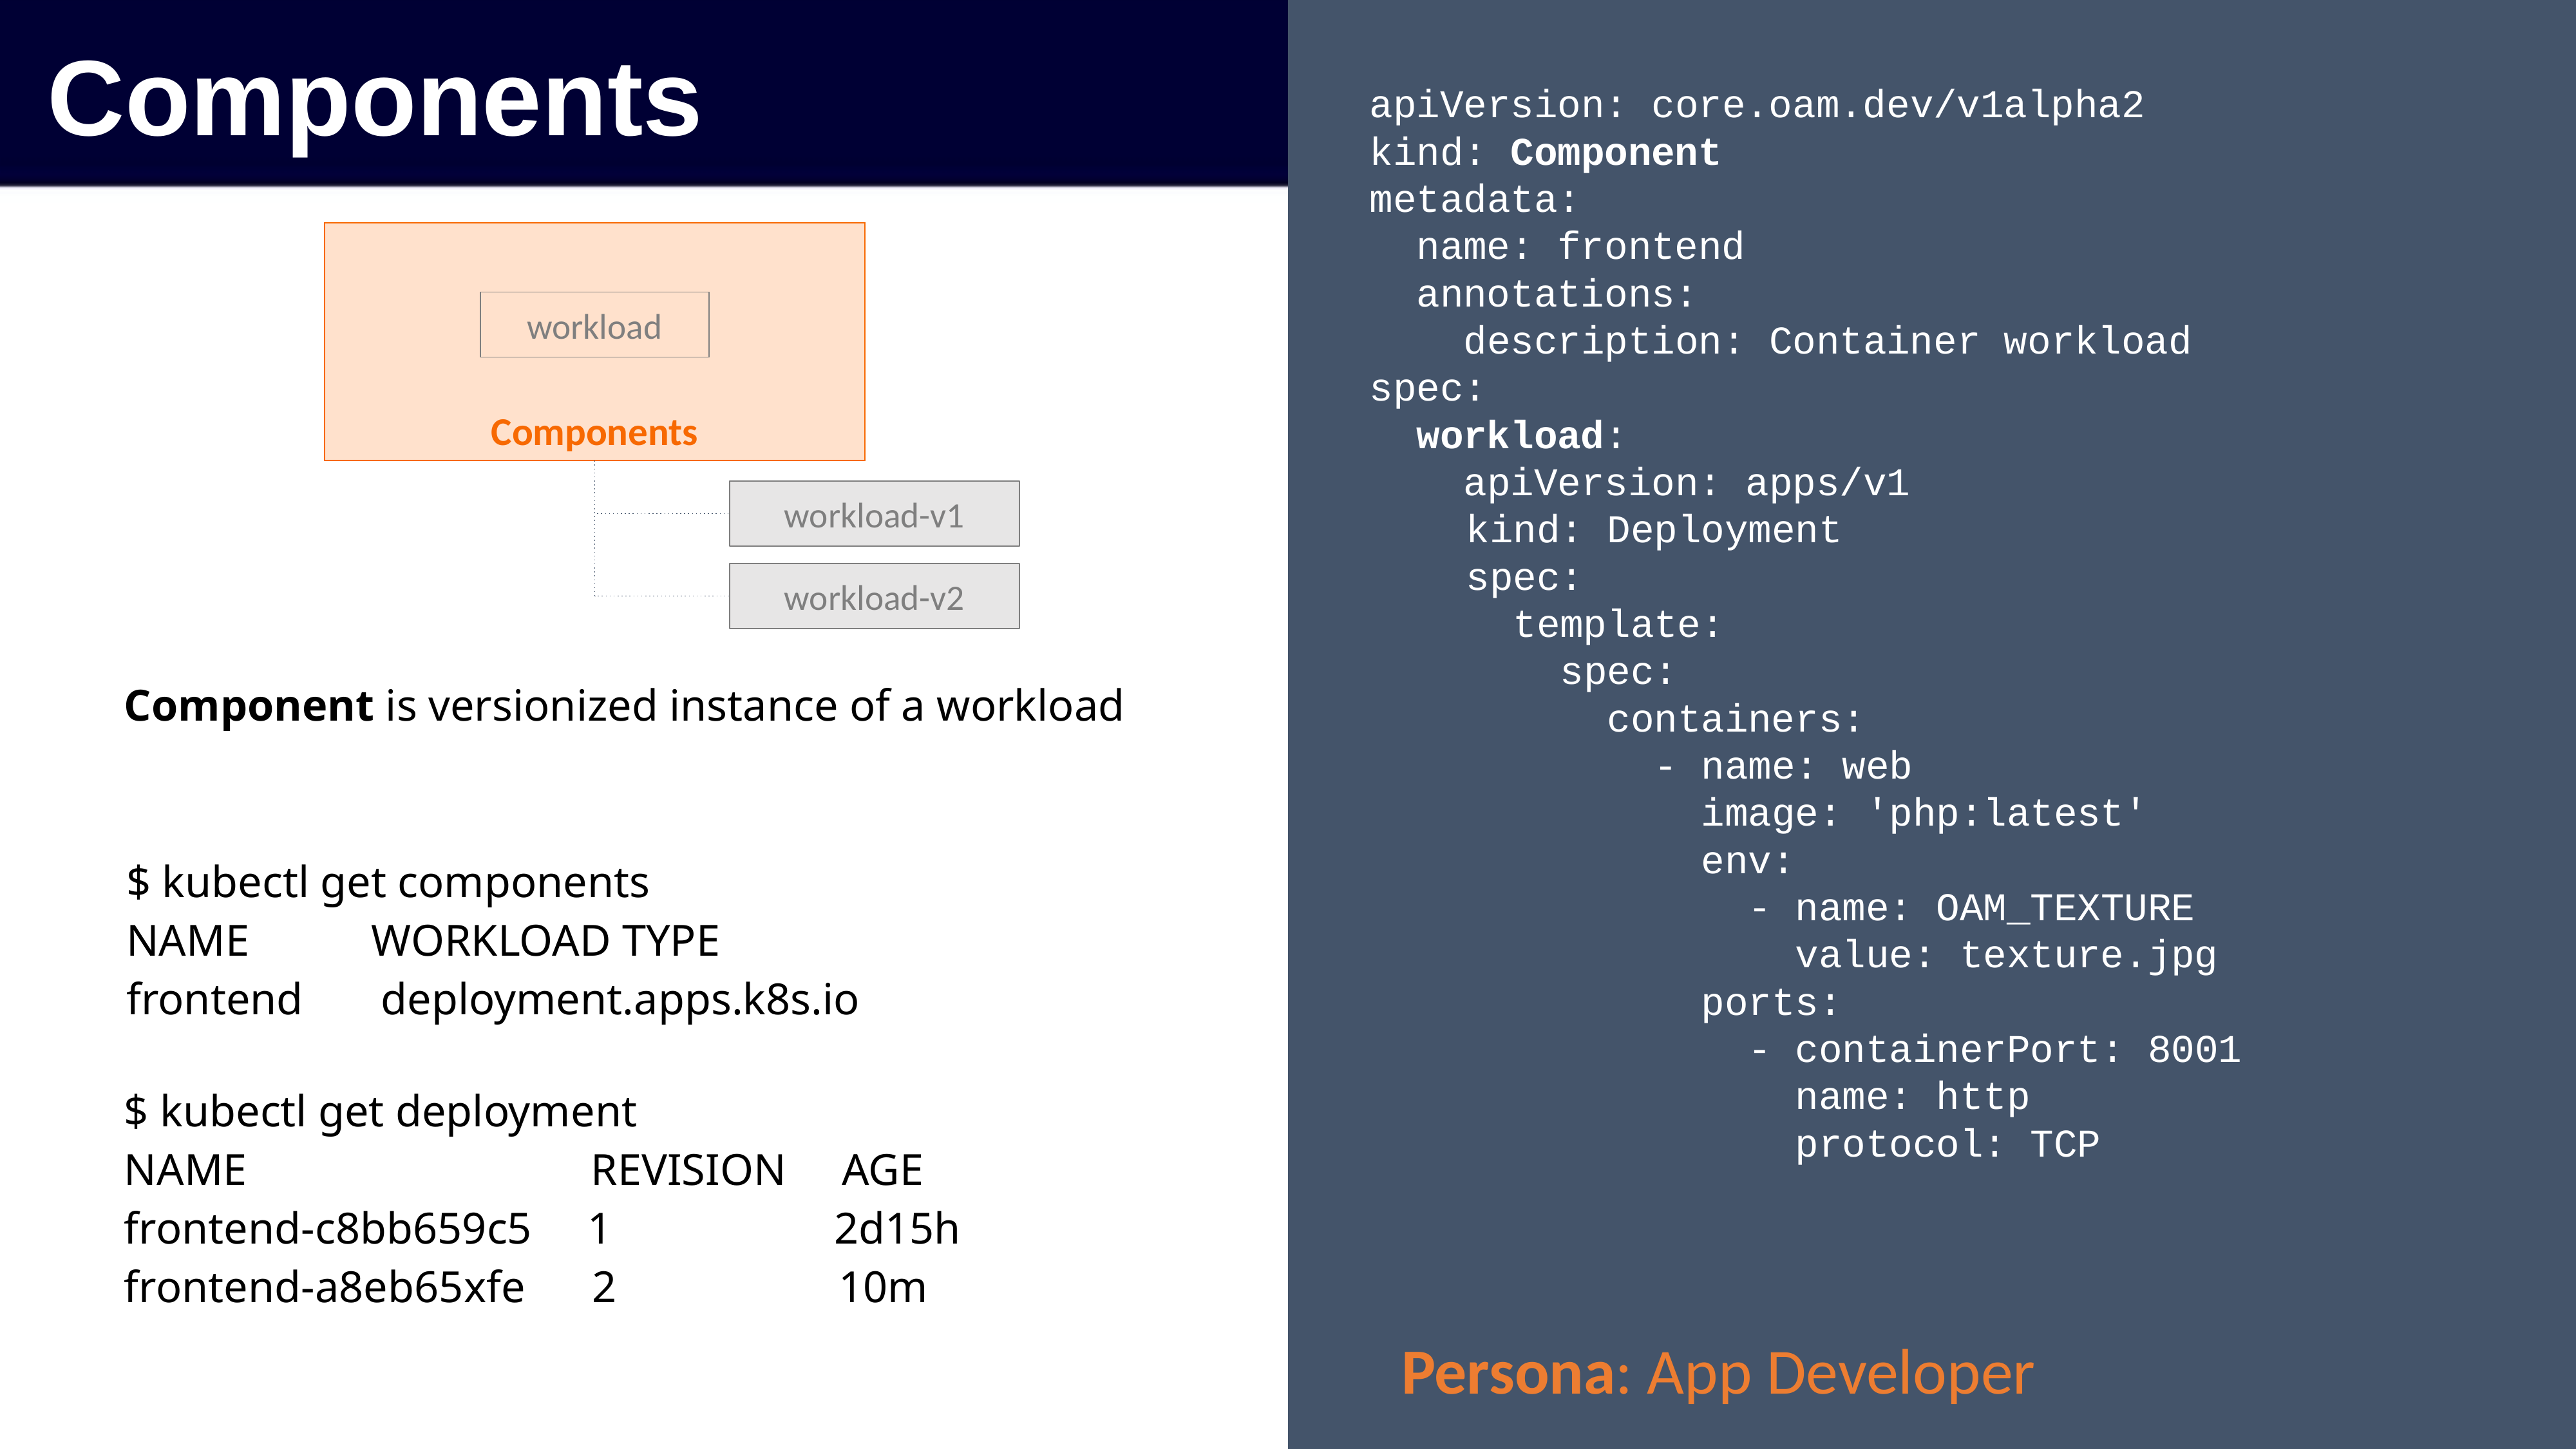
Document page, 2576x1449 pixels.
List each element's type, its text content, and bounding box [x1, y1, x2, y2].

text_box $ kubectl get deployment NAME REVISION AGE frontend-c8bb659c5 1 2d15h frontend-a8eb65xfe 2 10m [124, 1083, 1128, 1322]
text_box workload-v2 [729, 564, 1019, 629]
text_box Persona: App Developer [1376, 1293, 2576, 1443]
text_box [636, 419, 689, 460]
text_box workload-v1 [730, 481, 1019, 547]
text_box $ kubectl get components NAME WORKLOAD TYPE frontend deployment.apps.k8s.io [126, 855, 1130, 1032]
picture [0, 0, 1288, 1449]
text_box [1288, 0, 2576, 1449]
text_box Component is versionized instance of a workload [124, 678, 1245, 731]
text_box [594, 460, 730, 596]
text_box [324, 223, 866, 461]
title Components [28, 33, 1288, 195]
text_box apiVersion: core.oam.dev/v1alpha2 kind: Component metadata: name: frontend annotations: description: Container workload spec: workload: apiVersion: apps/v1 kind: Deployment spec: template: spec: containers: - name: web image: 'php:latest' env: - name: OAM_TEXTURE value: texture.jpg ports: - containerPort: 8001 name: http protocol: TCP [1331, 47, 2533, 1402]
